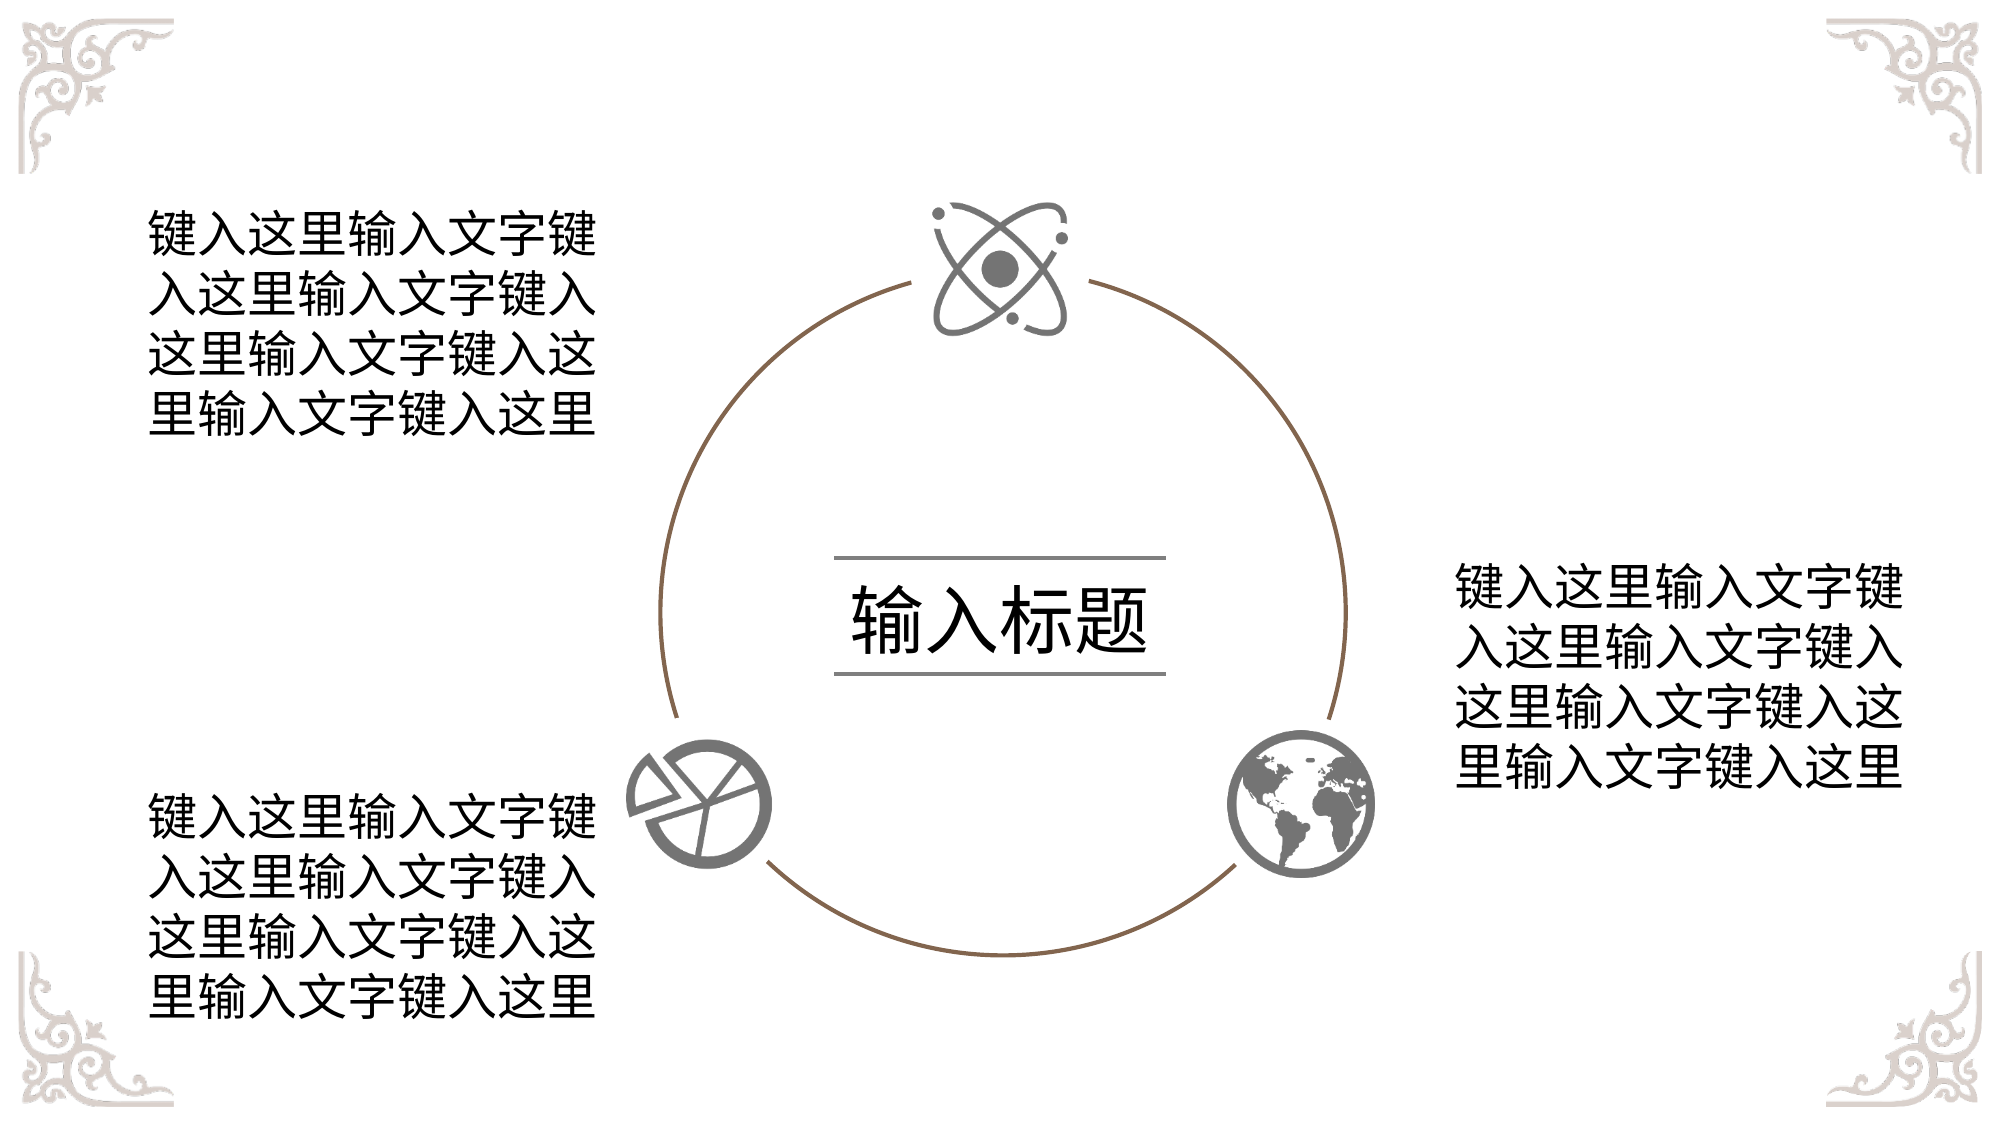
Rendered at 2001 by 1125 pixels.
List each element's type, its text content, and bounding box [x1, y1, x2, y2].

picture [1827, 19, 1981, 173]
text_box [609, 715, 789, 893]
text_box 输入标题 [788, 565, 1212, 671]
picture [19, 19, 173, 173]
text_box 键入这里输入文字键入这里输入文字键入这里输入文字键入这里输入文字键入这里 [1439, 547, 1933, 803]
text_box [910, 180, 1090, 358]
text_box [1211, 715, 1391, 893]
text_box 键入这里输入文字键入这里输入文字键入这里输入文字键入这里输入文字键入这里 [132, 778, 626, 1034]
picture [1826, 951, 1982, 1107]
picture [19, 952, 173, 1106]
text_box 键入这里输入文字键入这里输入文字键入这里输入文字键入这里输入文字键入这里 [132, 195, 626, 450]
text_box [659, 280, 1347, 957]
